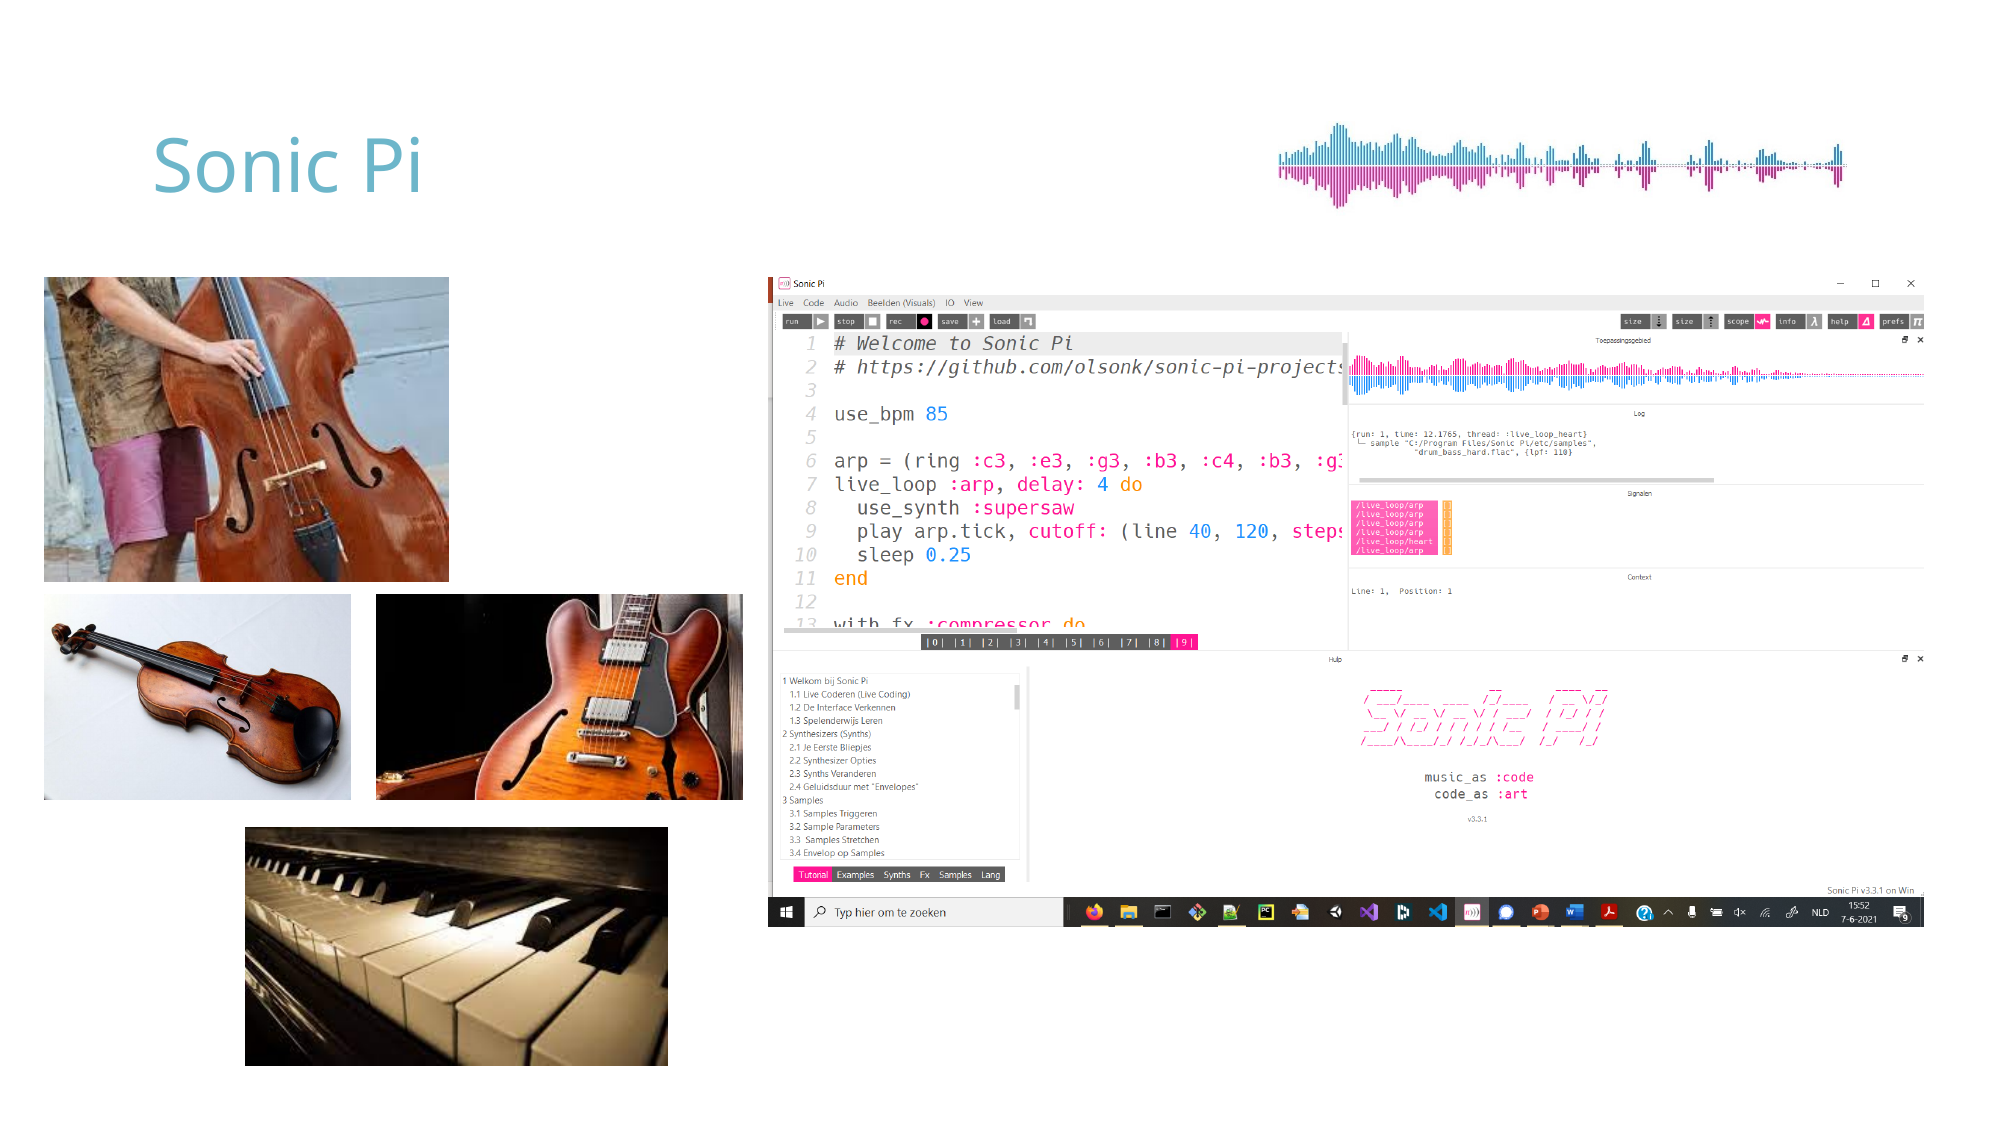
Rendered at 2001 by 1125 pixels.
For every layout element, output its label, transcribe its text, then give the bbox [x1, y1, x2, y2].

title Sonic Pi [137, 59, 1863, 278]
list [44, 594, 351, 800]
picture [768, 277, 1924, 927]
picture [376, 594, 743, 800]
picture [44, 277, 449, 582]
picture [245, 827, 668, 1066]
